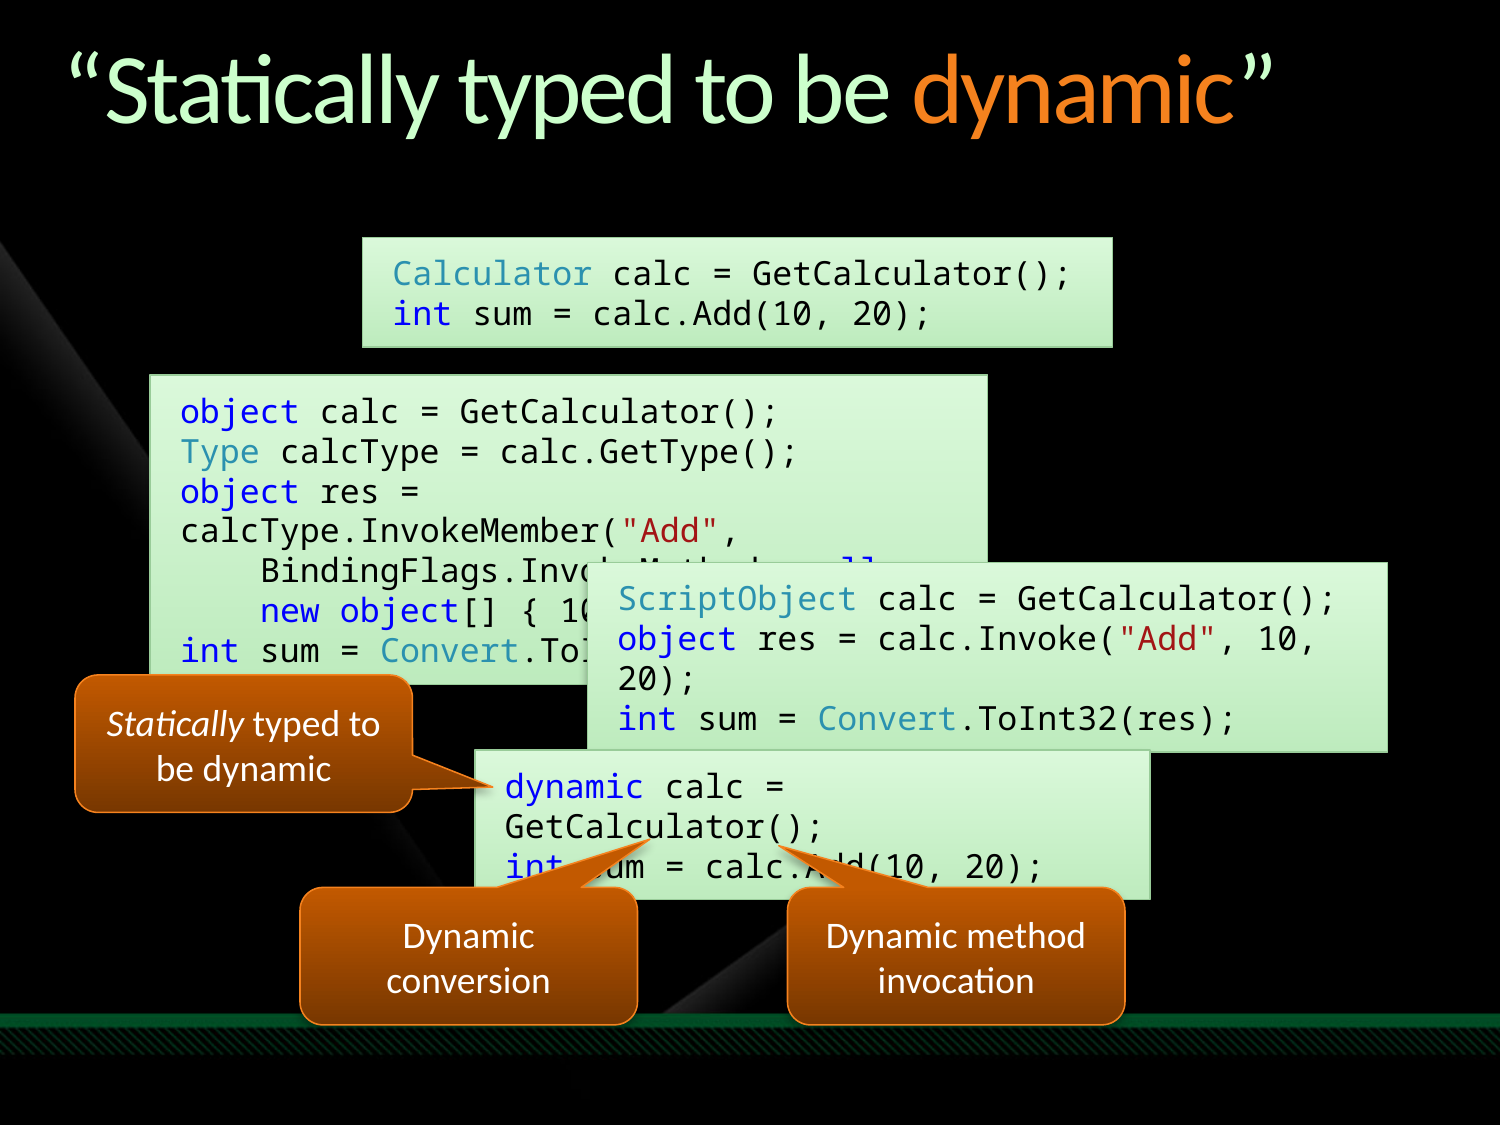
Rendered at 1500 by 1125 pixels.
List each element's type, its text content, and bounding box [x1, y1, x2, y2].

text_box ScriptObject calc = GetCalculator(); object res = calc.Invoke("Add", 10, 20); int sum = Convert.ToInt32(res); [587, 562, 1388, 753]
text_box Dynamic method invocation [778, 844, 1126, 1026]
title “Statically typed to be dynamic” [62, 37, 1438, 147]
text_box dynamic calc = GetCalculator(); int sum = calc.Add(10, 20); [474, 749, 1151, 900]
text_box Statically typed to be dynamic [74, 674, 494, 814]
text_box object calc = GetCalculator(); Type calcType = calc.GetType(); object res = calcType.InvokeMember("Add", BindingFlags.InvokeMethod, null, new object[] { 10, 20 }); int sum = Convert.ToInt32(res); [149, 374, 988, 685]
text_box Dynamic conversion [299, 838, 651, 1026]
text_box Calculator calc = GetCalculator(); int sum = calc.Add(10, 20); [362, 237, 1113, 348]
picture [0, 0, 1500, 1125]
